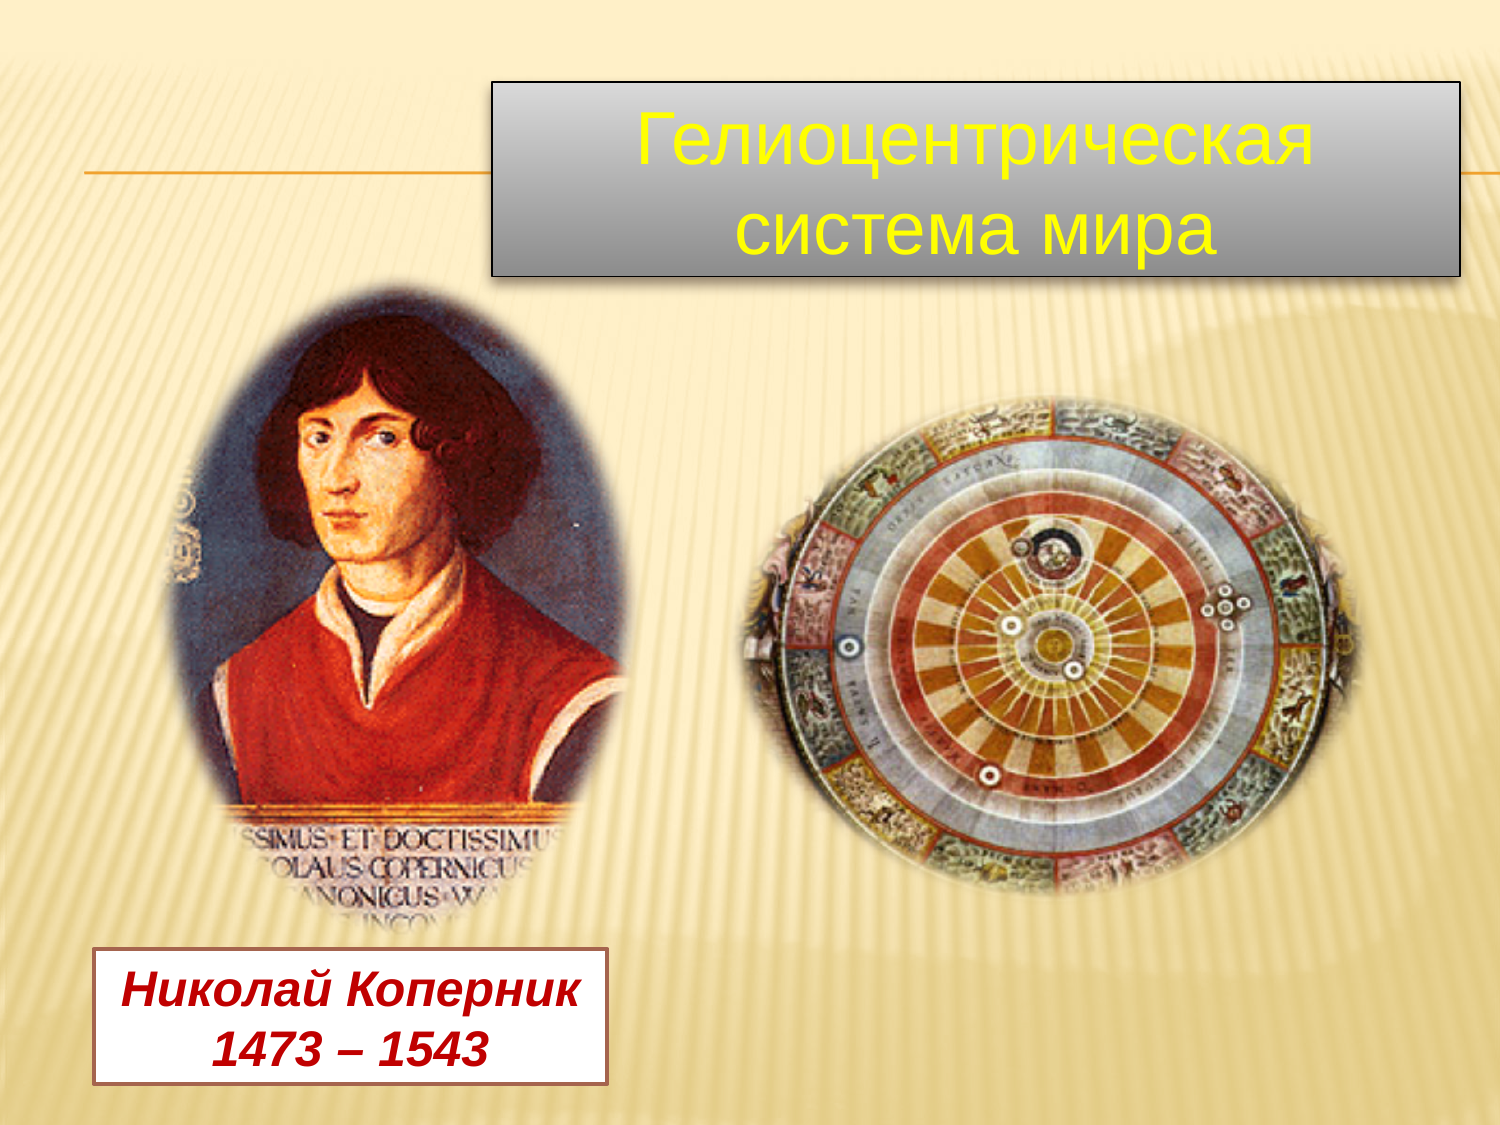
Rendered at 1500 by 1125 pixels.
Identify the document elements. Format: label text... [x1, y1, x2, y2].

text_box Гелиоцентрическая система мира [491, 81, 1461, 277]
text_box Николай Коперник 1473 – 1543 [92, 947, 609, 1086]
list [152, 269, 645, 940]
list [726, 386, 1375, 906]
